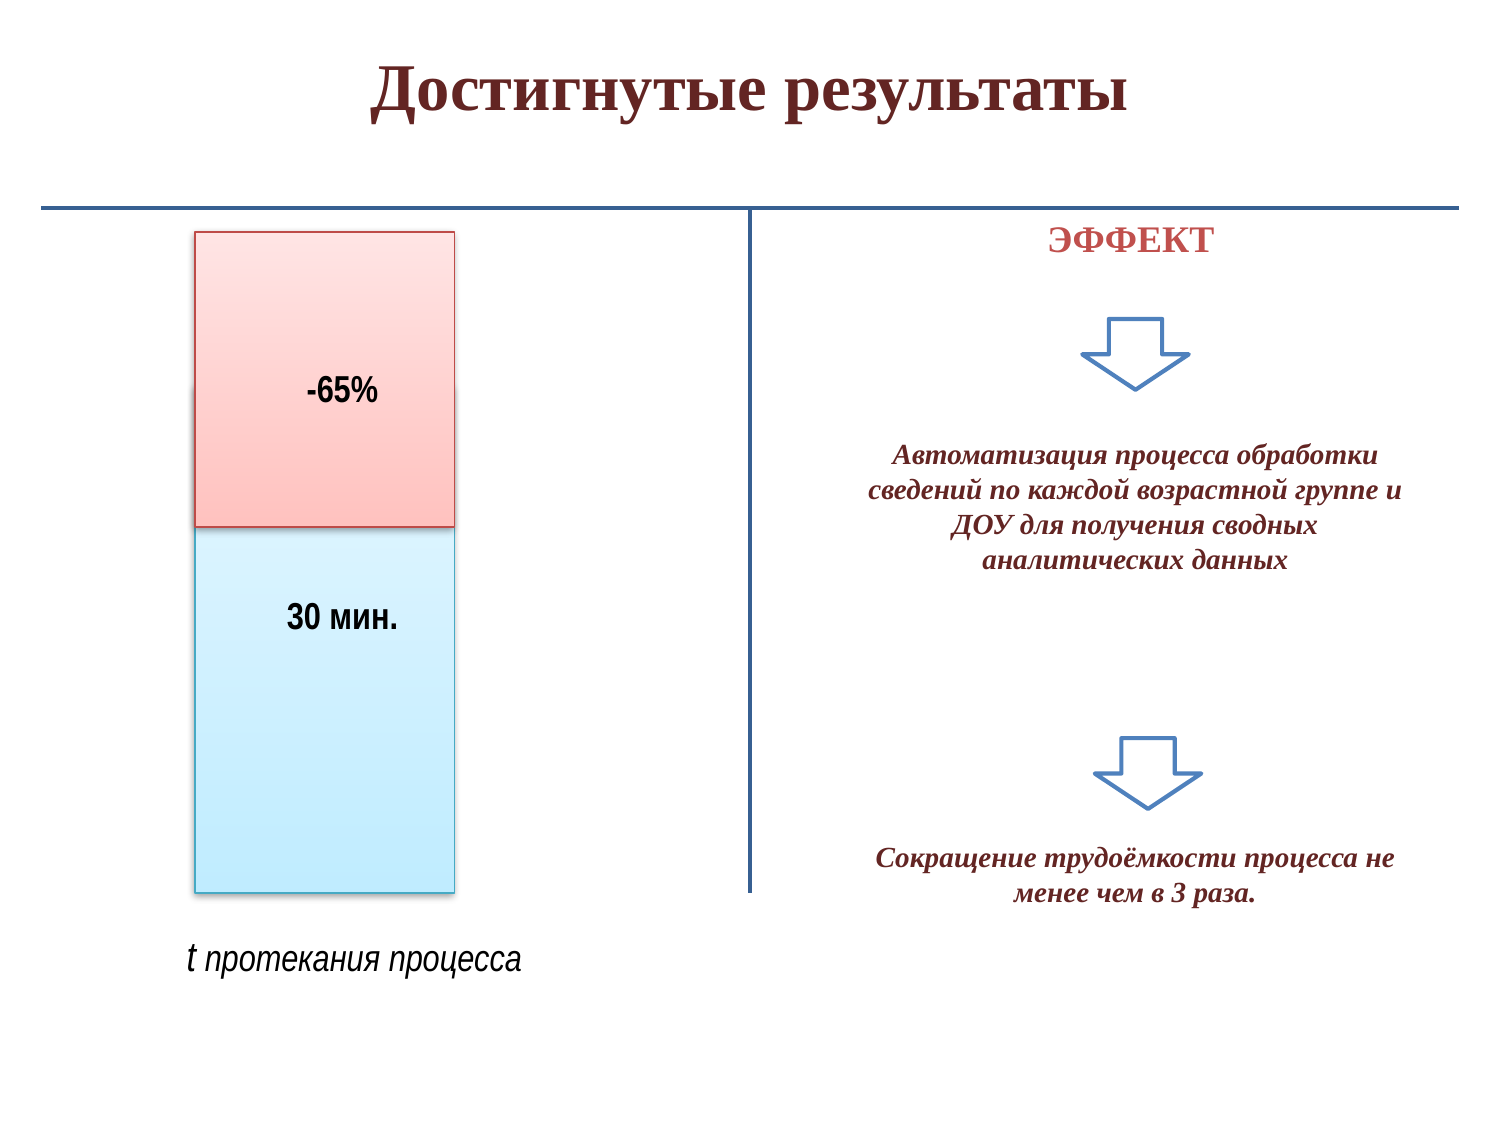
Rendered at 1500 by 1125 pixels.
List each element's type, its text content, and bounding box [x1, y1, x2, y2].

text_box [194, 231, 455, 528]
text_box t протекания процесса [159, 922, 550, 987]
title Достигнутые результаты [17, 31, 1483, 138]
text_box Сокращение трудоёмкости процесса не менее чем в 3 раза. [824, 831, 1447, 916]
text_box -65% [230, 267, 455, 417]
text_box [194, 534, 455, 894]
text_box 30 мин. [230, 584, 455, 645]
text_box ЭФФЕКТ Автоматизация процесса обработки сведений по каждой возрастной группе и ДОУ для получения сводных аналитических данных [844, 217, 1427, 628]
text_box [1080, 316, 1191, 392]
text_box [1092, 736, 1204, 811]
